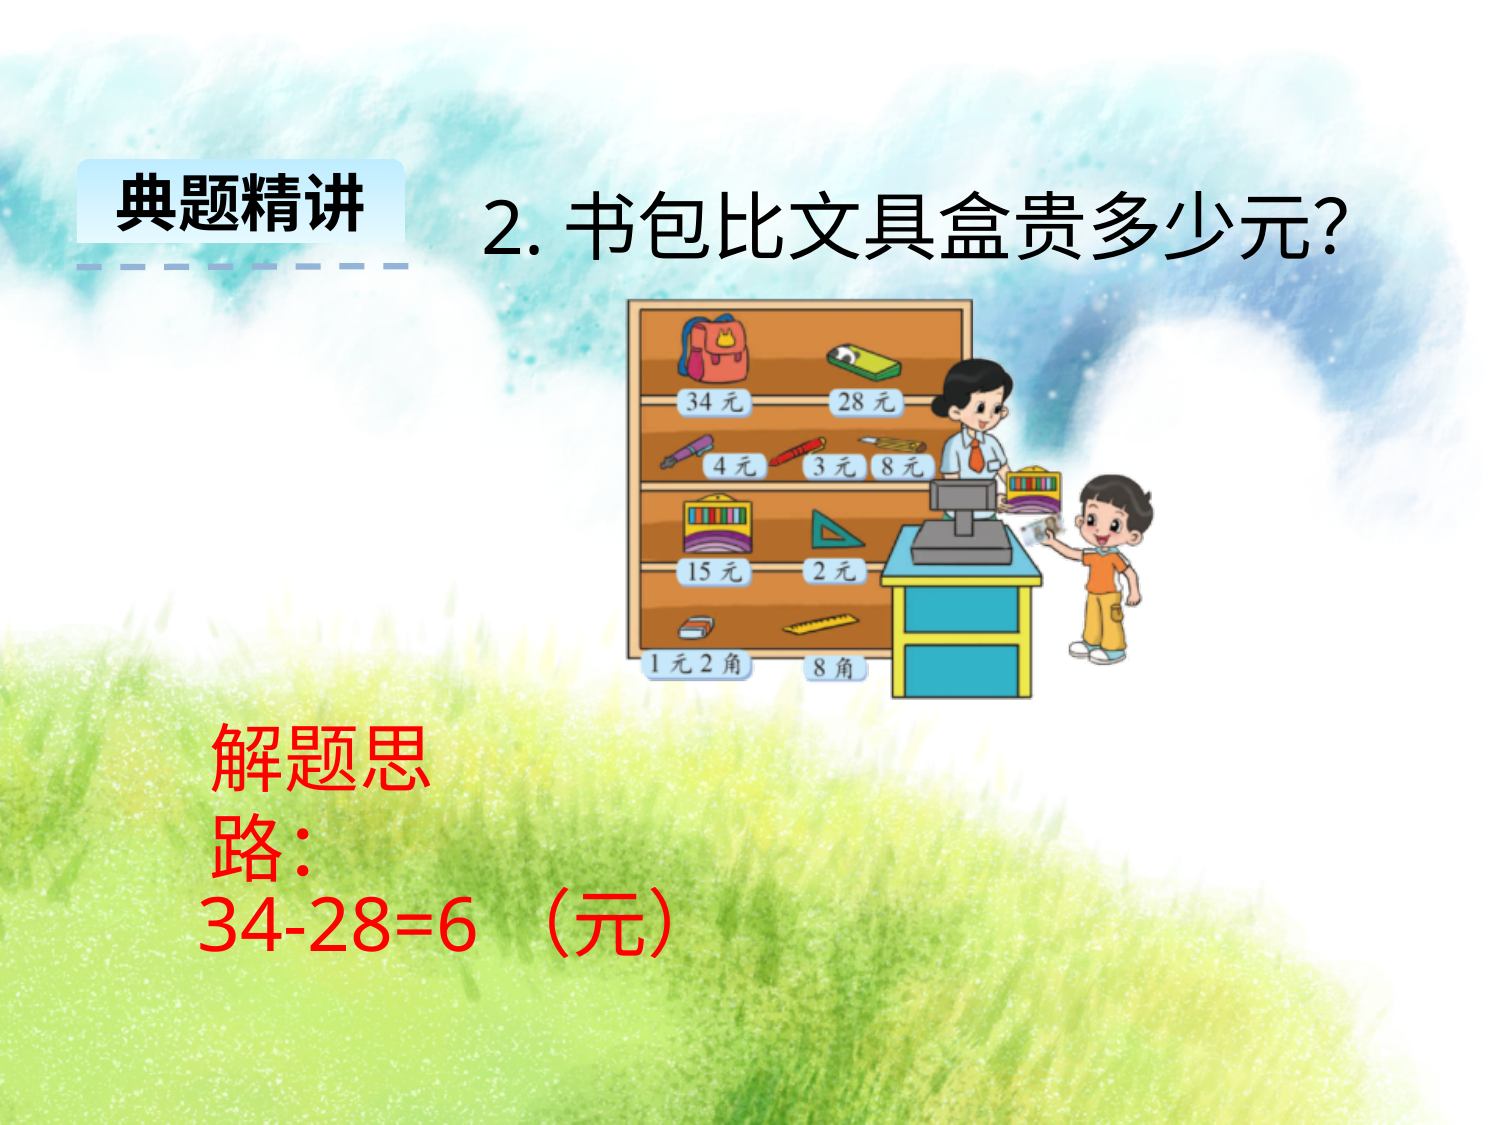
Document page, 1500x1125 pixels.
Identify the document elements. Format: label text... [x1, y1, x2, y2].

text_box 2.书包比文具盒贵多少元？ [466, 172, 1409, 278]
picture [0, 0, 1500, 1125]
text_box 解题思路： [194, 704, 585, 869]
text_box 34-28=6（元） [183, 869, 1257, 975]
text_box 典题精讲 [76, 158, 405, 244]
